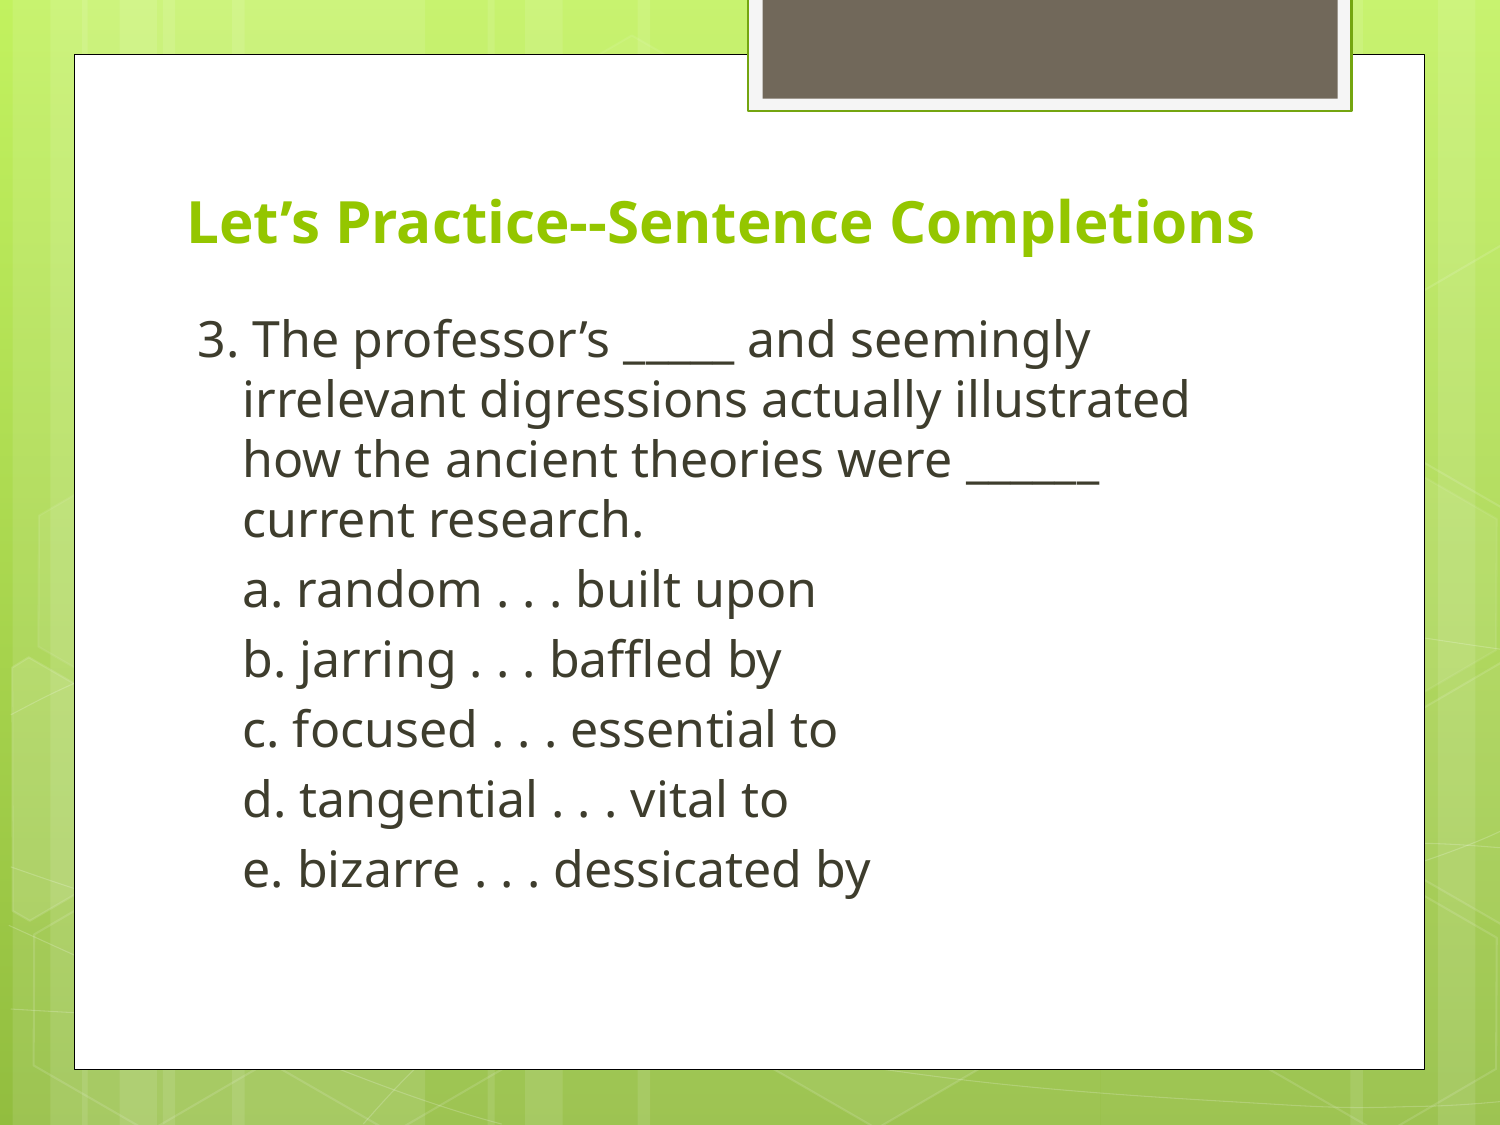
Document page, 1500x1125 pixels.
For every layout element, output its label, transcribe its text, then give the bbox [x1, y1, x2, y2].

list 3. The professor’s _____ and seemingly irrelevant digressions actually illustrated how the ancient theories were ______ current research. a. random . . . built upon b. jarring . . . baffled by c. focused . . . essential to d. tangential . . . vital to e. bizarre . . . dessicated by [171, 299, 1283, 957]
title Let’s Practice--Sentence Completions [171, 168, 1324, 263]
